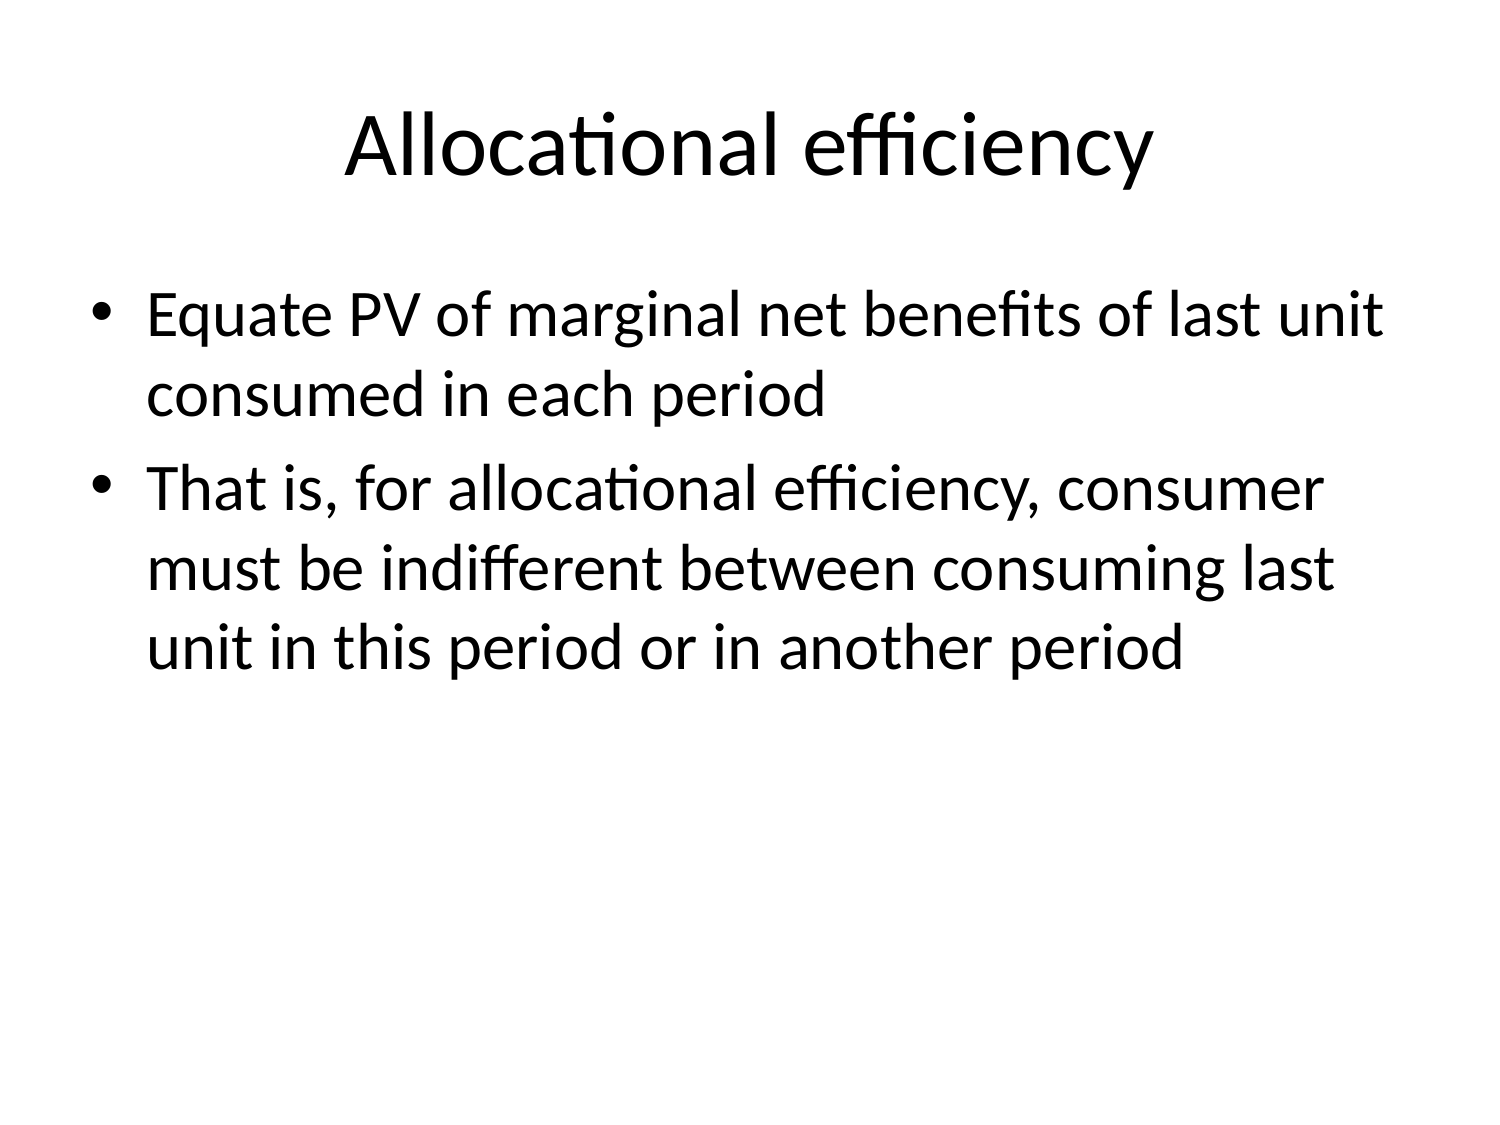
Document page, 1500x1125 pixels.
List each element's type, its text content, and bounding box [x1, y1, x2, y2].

title Allocational efficiency [75, 45, 1425, 233]
list Equate PV of marginal net benefits of last unit consumed in each period That is, for allocational efficiency, consumer must be indifferent between consuming last unit in this period or in another period [75, 262, 1425, 1005]
